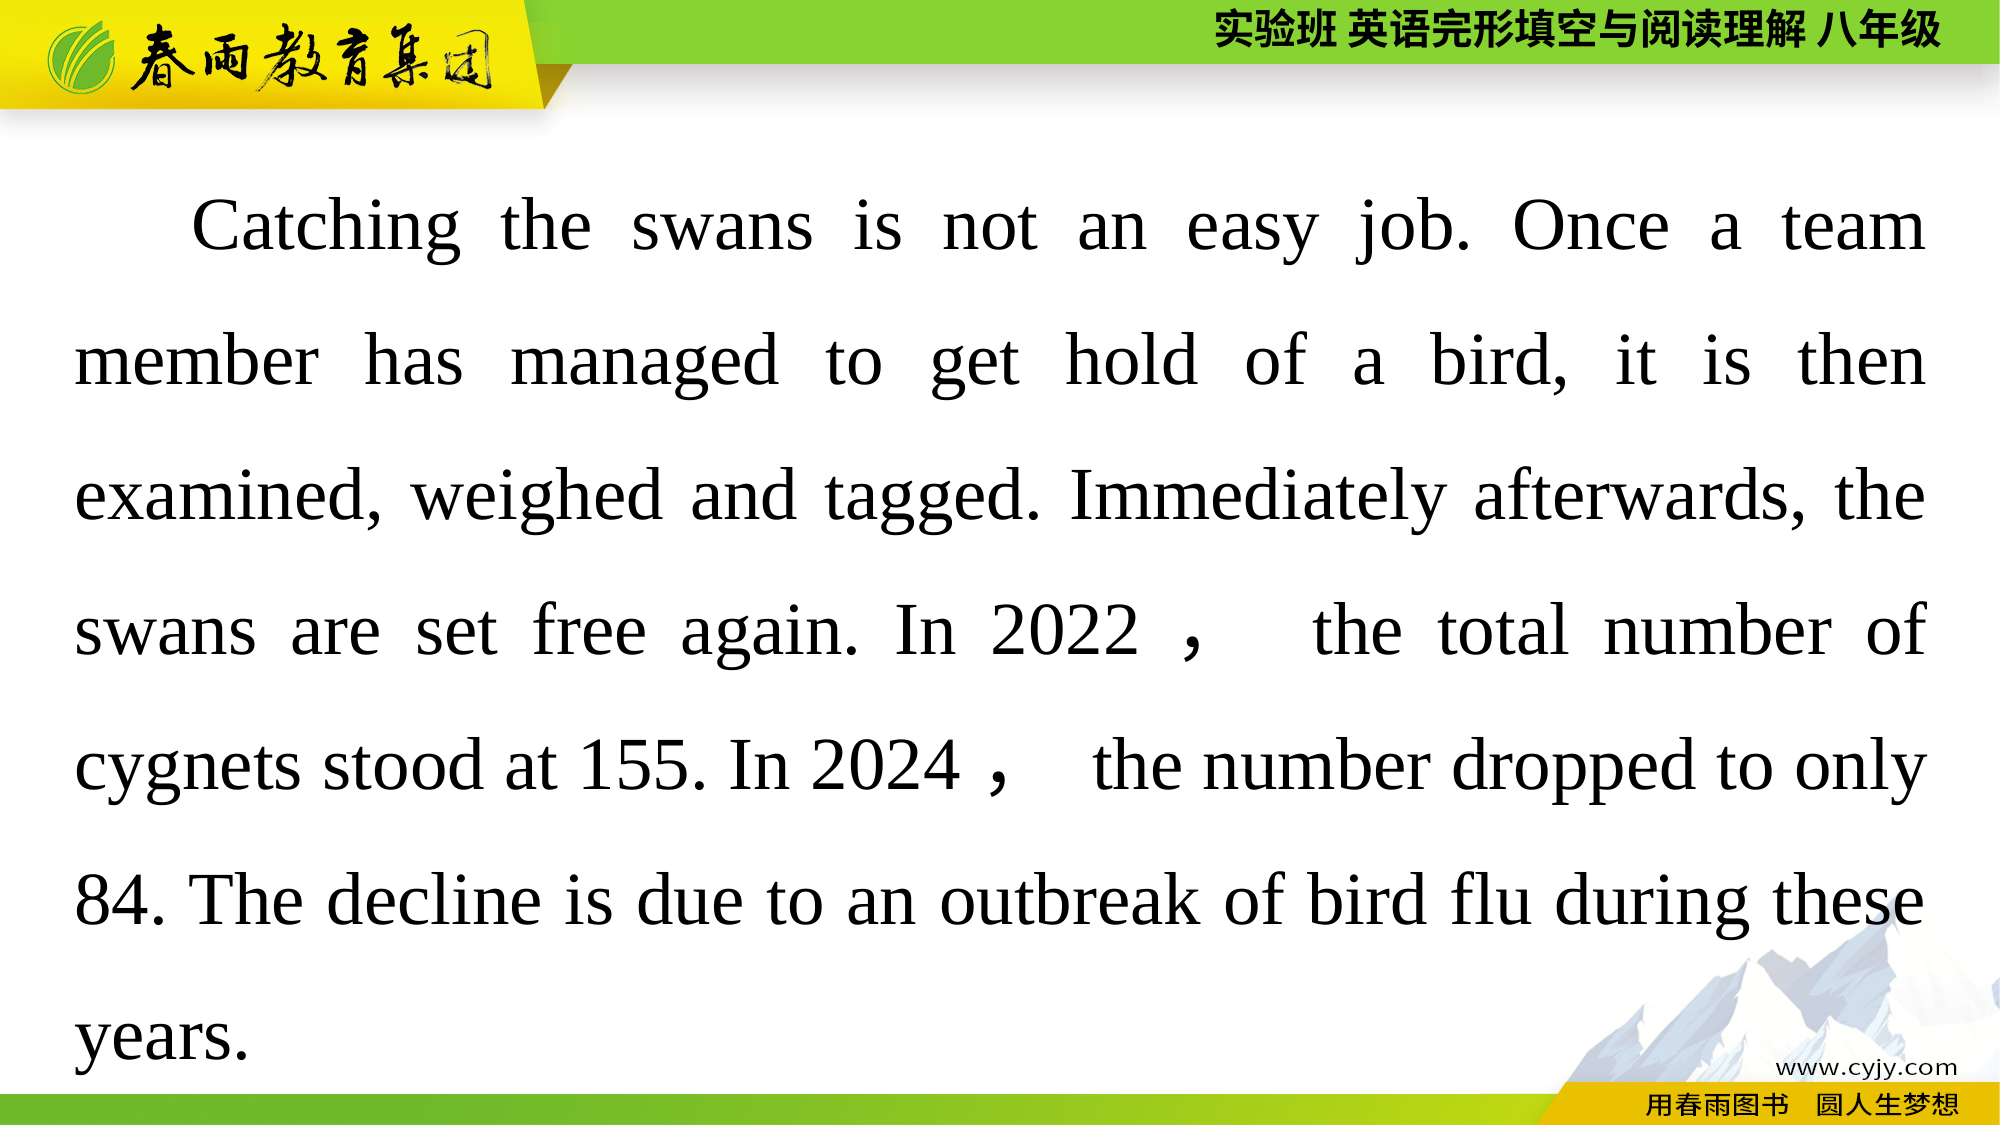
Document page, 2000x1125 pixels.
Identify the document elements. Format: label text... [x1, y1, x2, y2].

picture [0, 0, 2000, 1125]
list Catching the swans is not an easy job. Once a team member has managed to get hold of a bird, it is then examined, weighed and tagged. Immediately afterwards, the swans are set free again. In 2022， the total number of cygnets stood at 155. In 2024， the number dropped to only 84. The decline is due to an outbreak of bird flu during these years. [59, 122, 1944, 1092]
